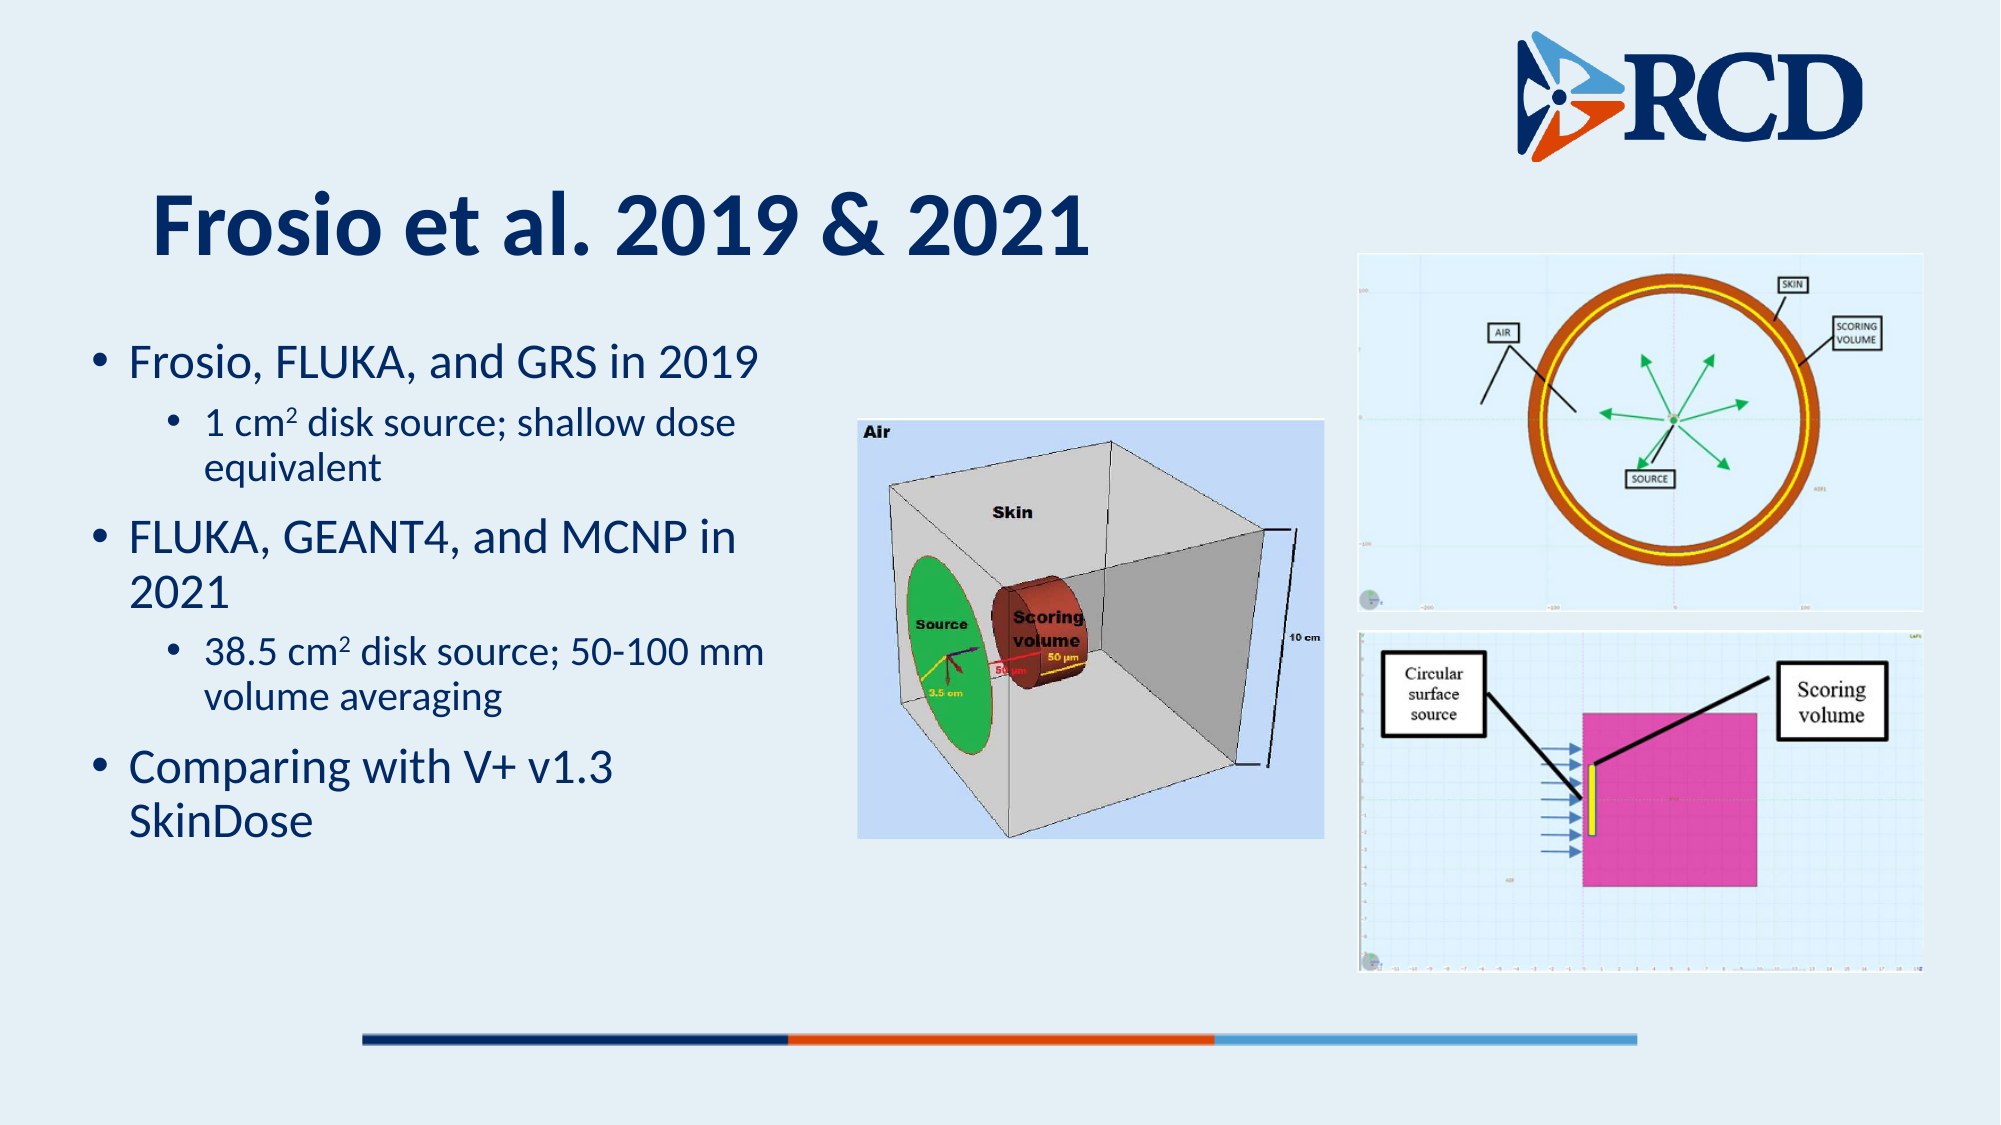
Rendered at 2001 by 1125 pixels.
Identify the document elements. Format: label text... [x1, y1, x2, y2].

picture [856, 418, 1325, 839]
picture [1357, 630, 1924, 973]
picture [1357, 253, 1924, 612]
title Frosio et al. 2019 & 2021 [137, 143, 1863, 309]
list Frosio, FLUKA, and GRS in 2019 1 cm2 disk source; shallow dose equivalent FLUKA, GEANT4, and MCNP in 2021 38.5 cm2 disk source; 50-100 mm volume averaging Comparing with V+ v1.3 SkinDose [76, 328, 797, 1014]
